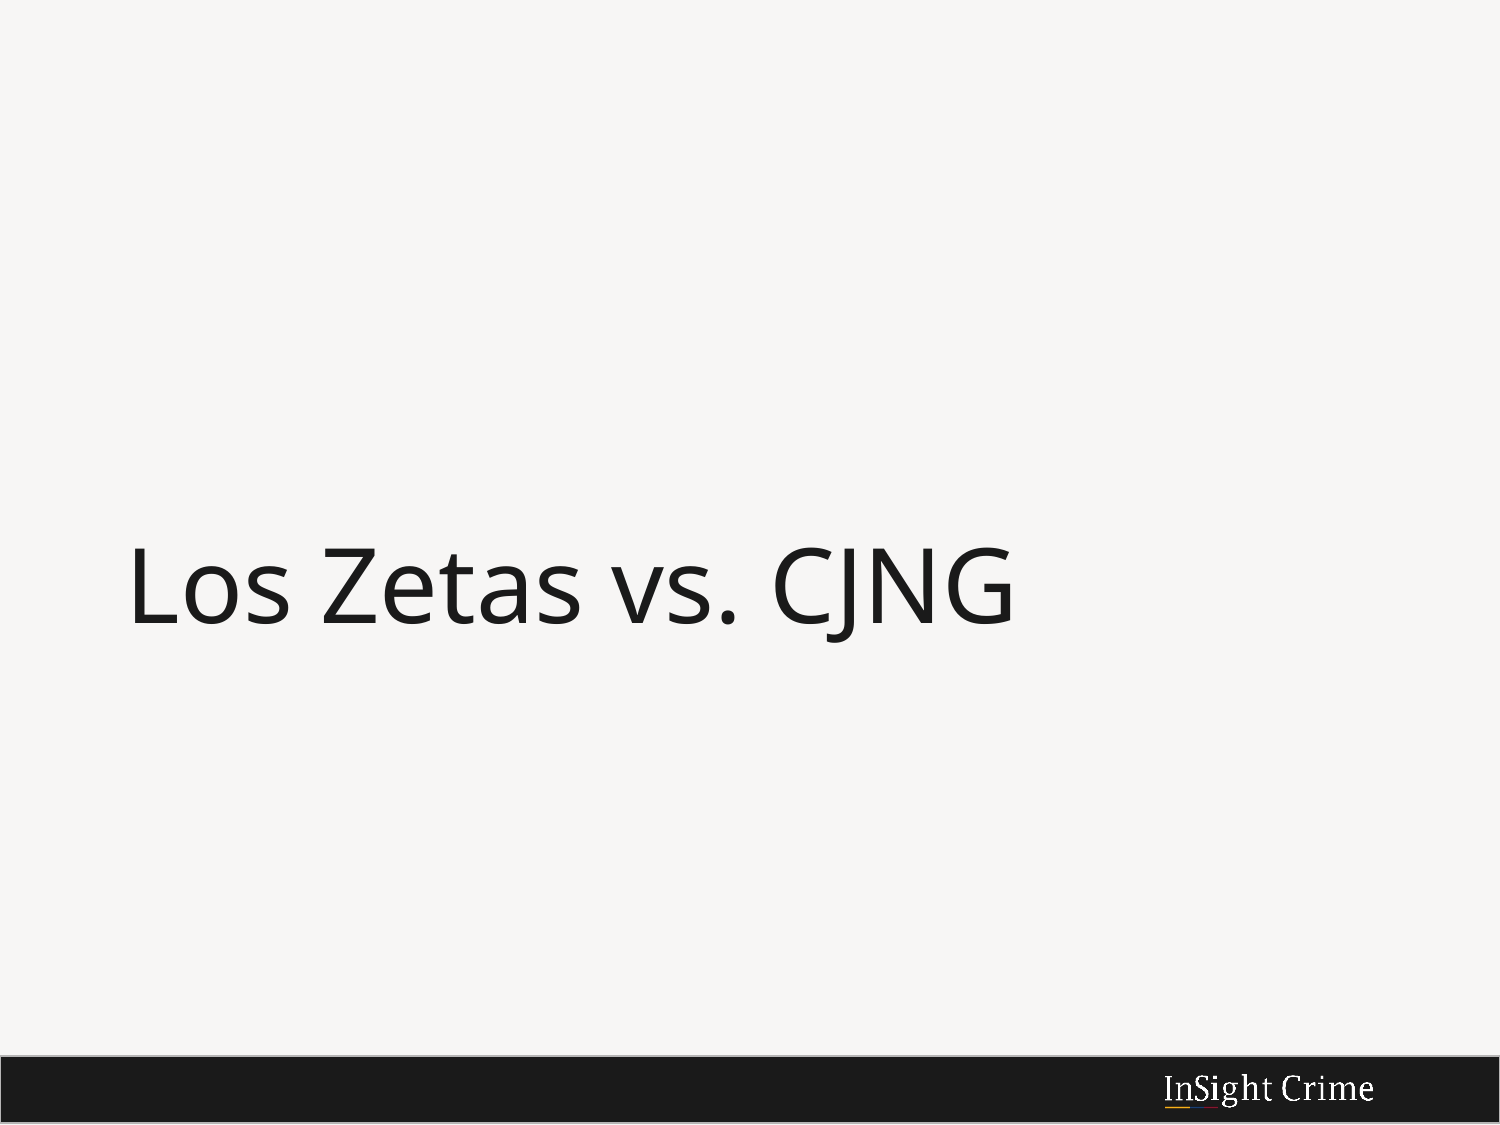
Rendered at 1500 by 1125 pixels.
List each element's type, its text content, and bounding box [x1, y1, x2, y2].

picture [1155, 1066, 1384, 1120]
title Los Zetas vs. CJNG [110, 263, 1384, 654]
